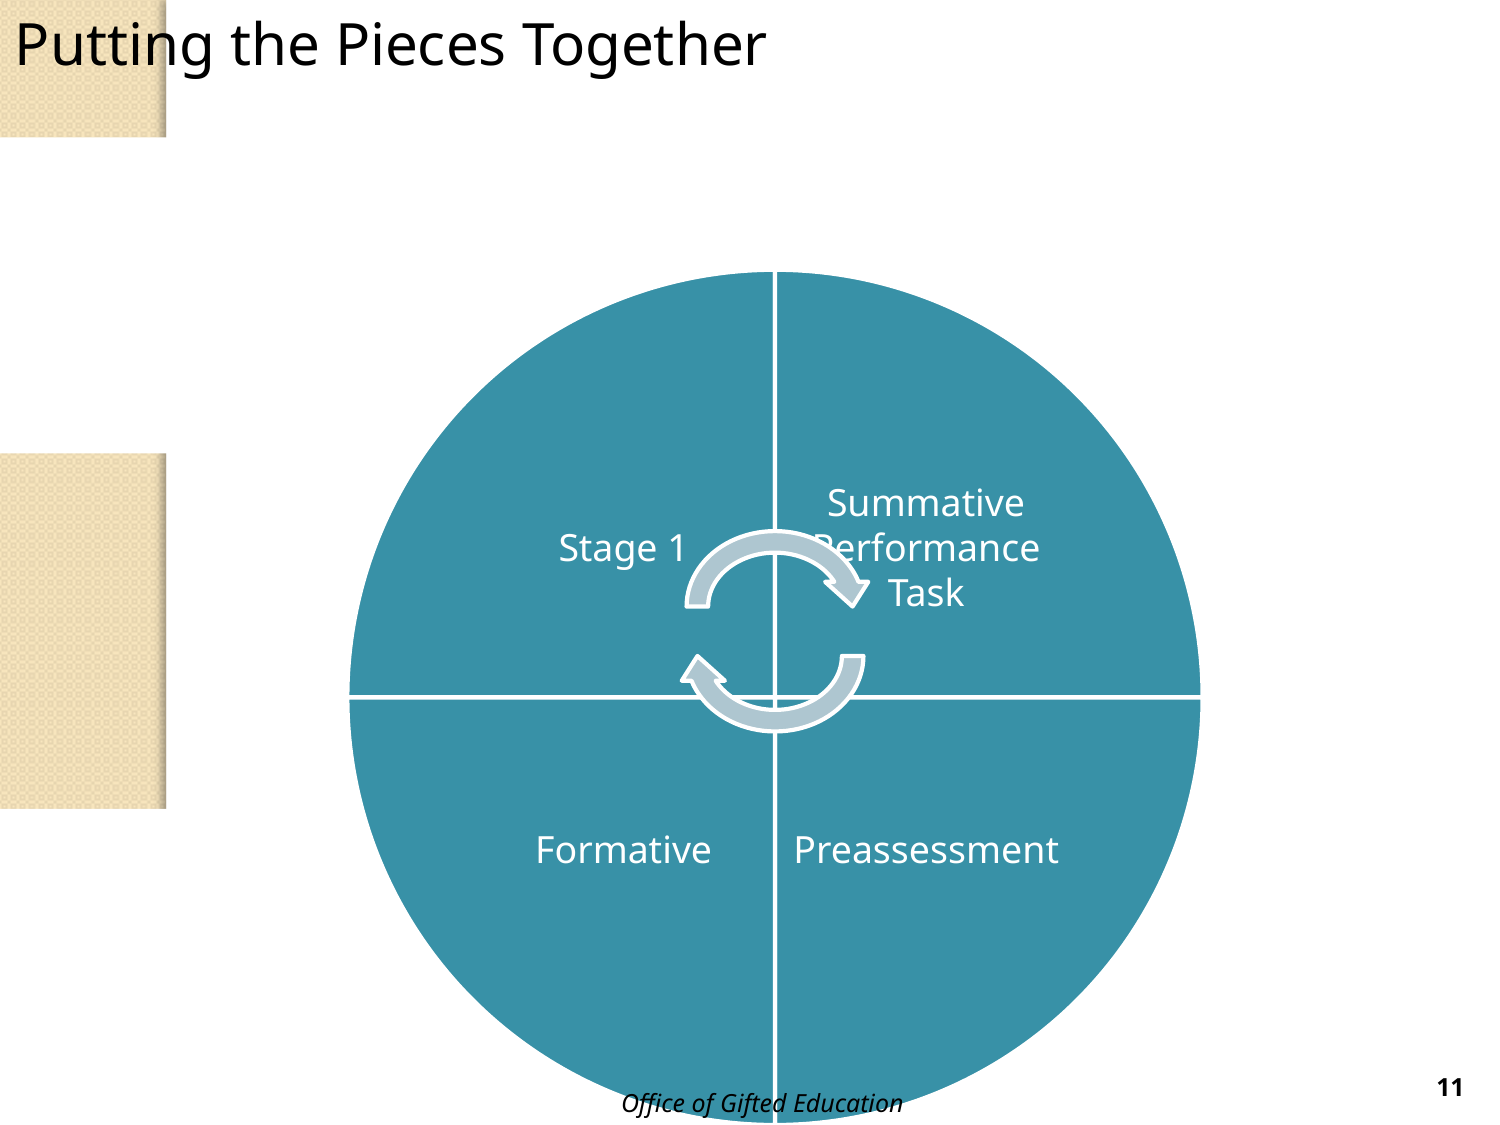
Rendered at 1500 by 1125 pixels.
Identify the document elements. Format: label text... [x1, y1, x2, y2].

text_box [0, 137, 1500, 1125]
text_box Putting the Pieces Together [0, 0, 1263, 85]
